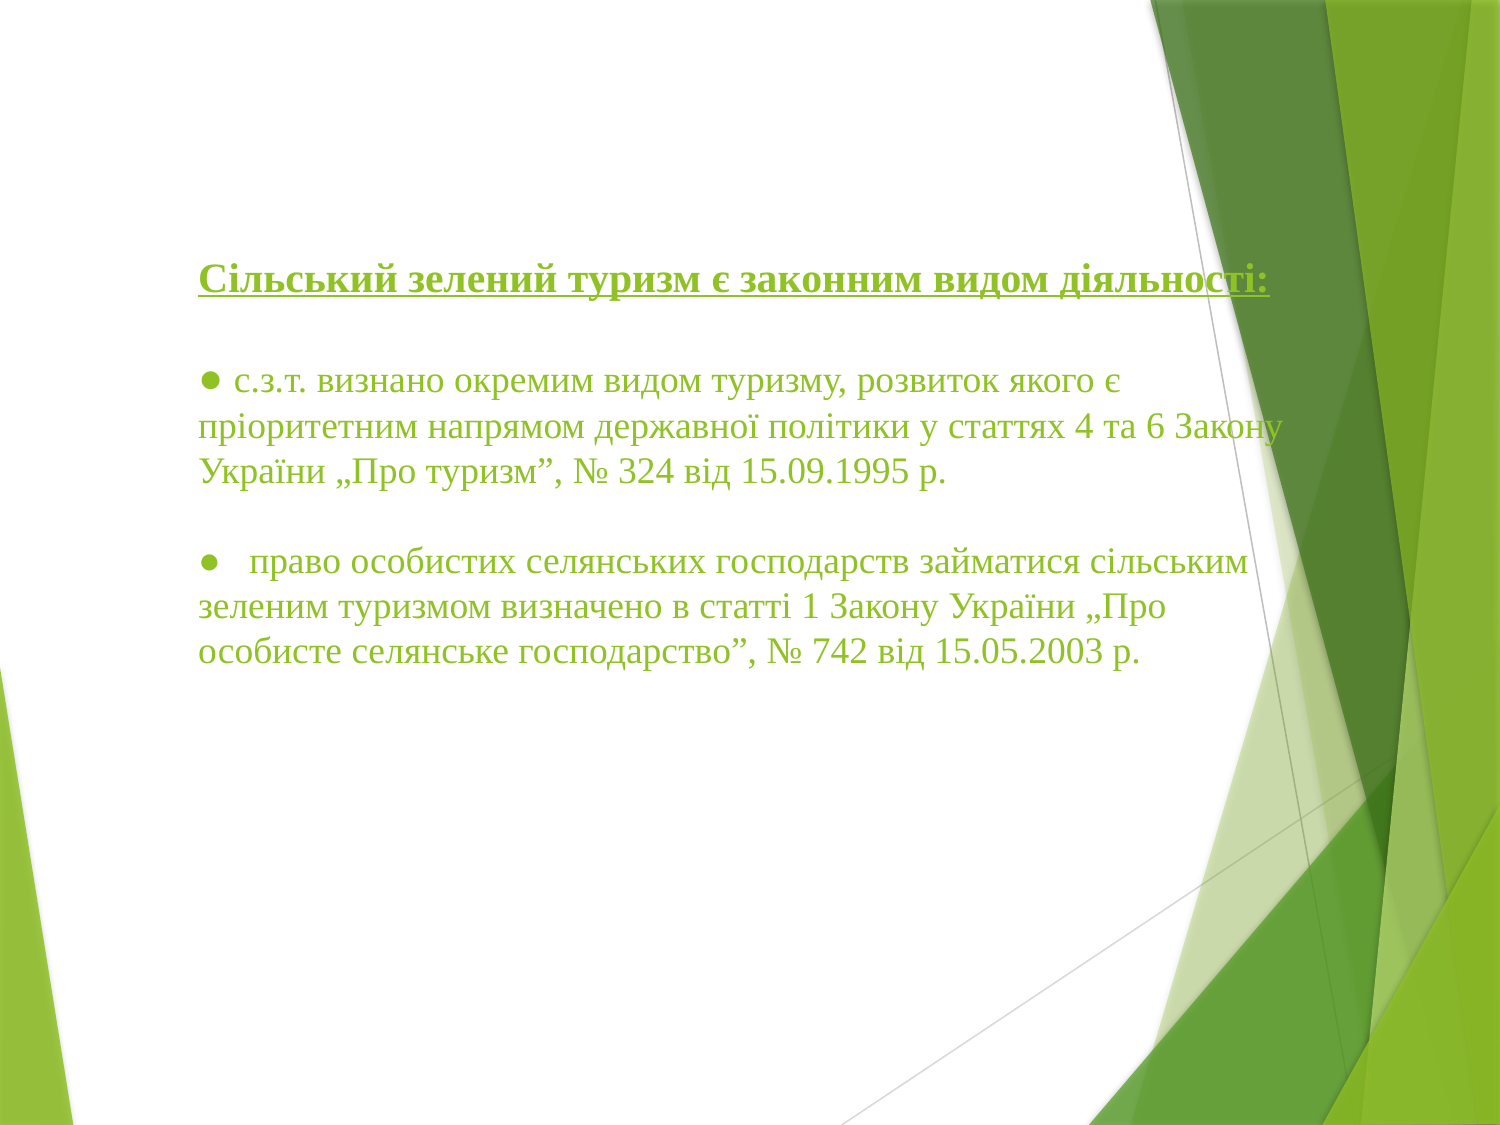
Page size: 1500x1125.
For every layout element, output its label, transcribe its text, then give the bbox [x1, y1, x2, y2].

title Сільський зелений туризм є законним видом діяльності: ● с.з.т. визнано окремим видом туризму, розвиток якого є пріоритетним напрямом державної політики у статтях 4 та 6 Закону України „Про туризм”, № 324 від 15.09.1995 р. ● право особистих селянських господарств займатися сільським зеленим туризмом визначено в статті 1 Закону України „Про особисте селянське господарство”, № 742 від 15.05.2003 р. [183, 243, 1326, 823]
